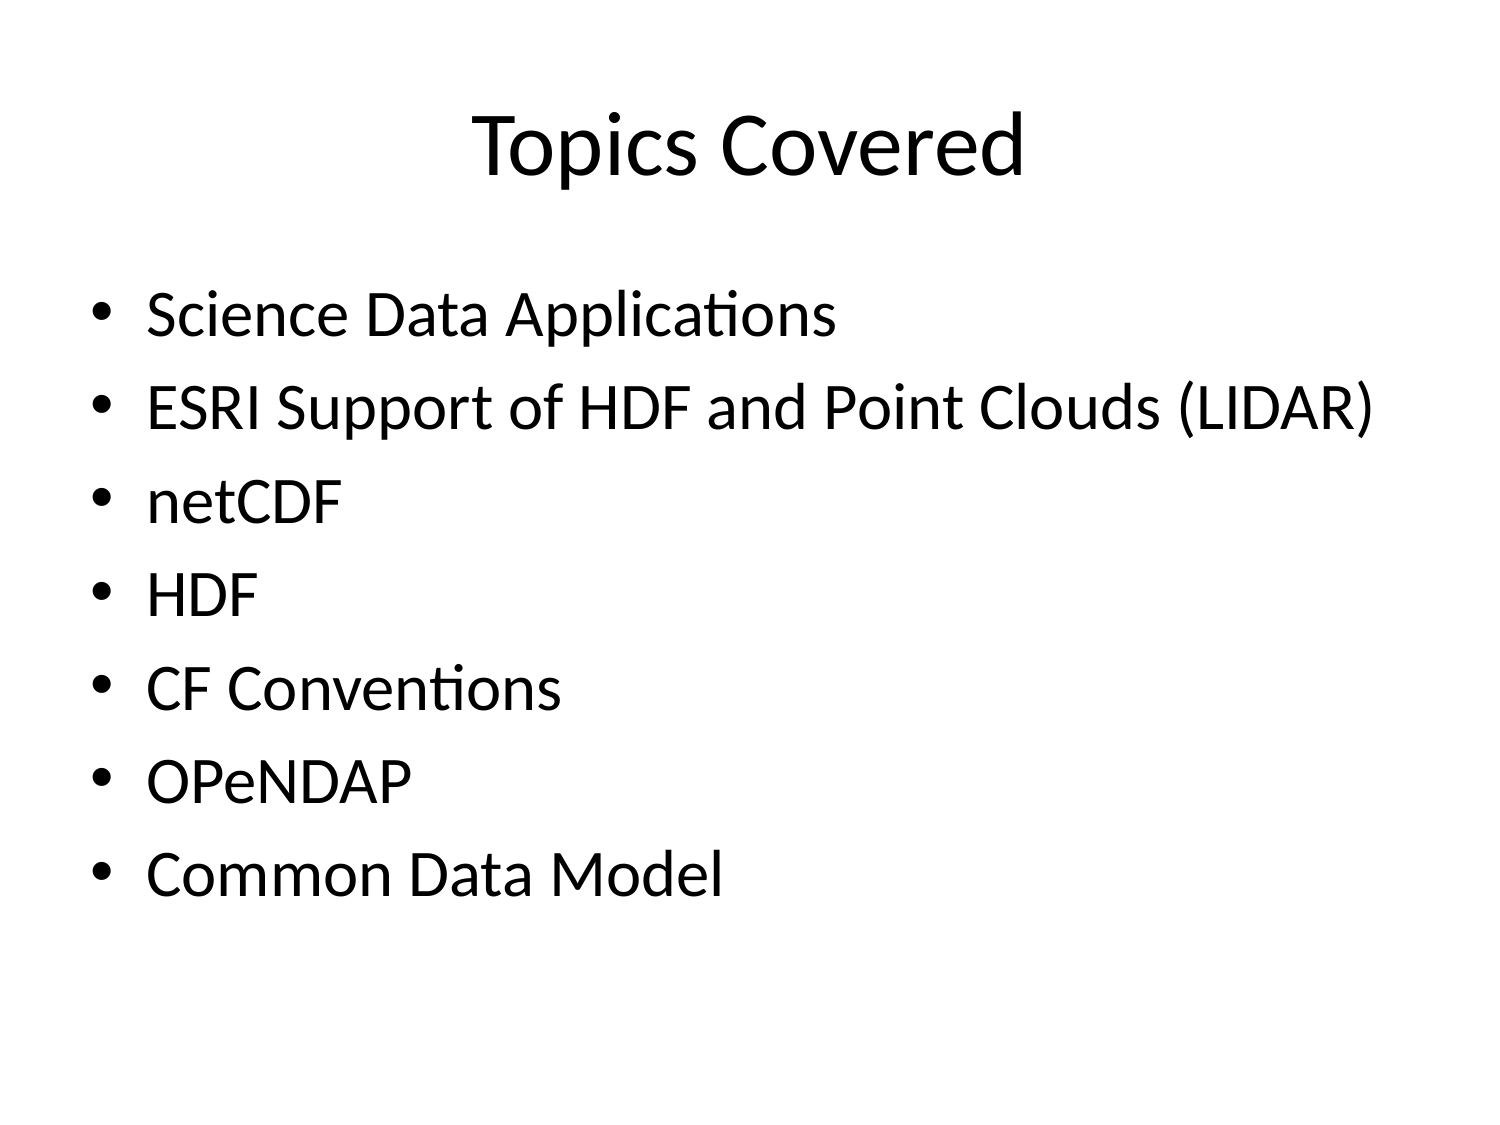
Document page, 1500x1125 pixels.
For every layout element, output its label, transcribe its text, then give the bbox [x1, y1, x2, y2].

list Science Data Applications ESRI Support of HDF and Point Clouds (LIDAR) netCDF HDF CF Conventions OPeNDAP Common Data Model [75, 262, 1425, 1005]
title Topics Covered [75, 45, 1425, 233]
